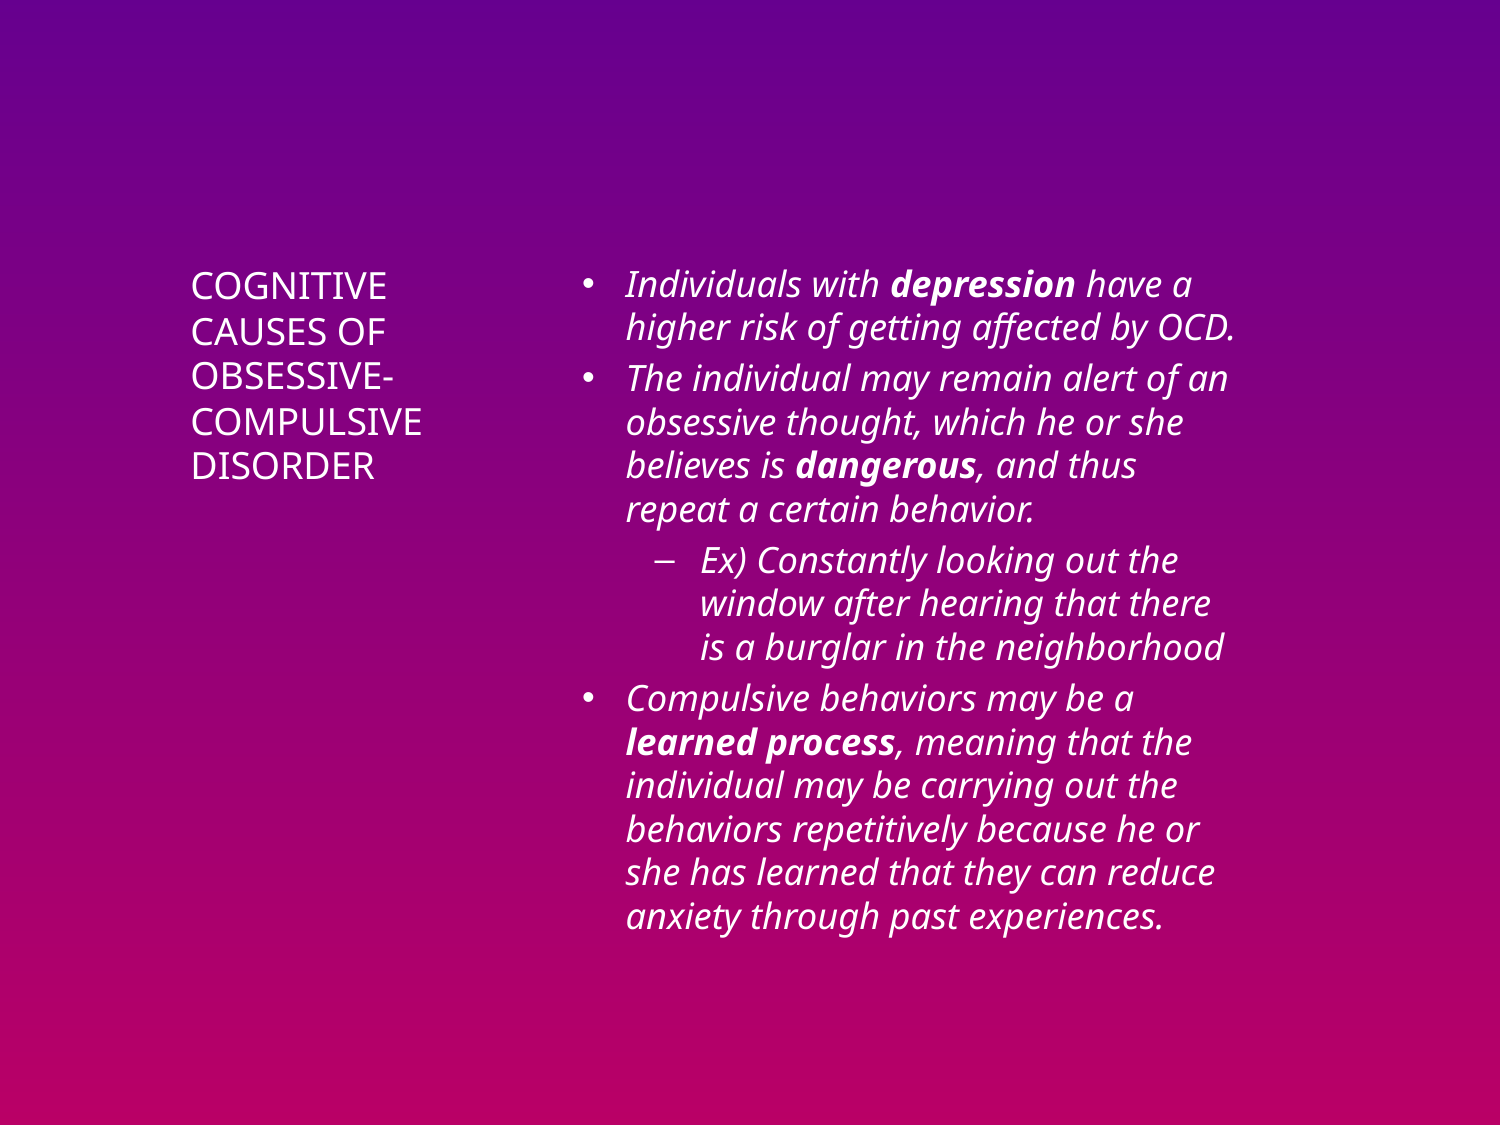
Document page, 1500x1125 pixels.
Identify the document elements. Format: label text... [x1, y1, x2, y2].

title Cognitive causes of obsessive-compulsive disorder [175, 254, 516, 580]
list Individuals with depression have a higher risk of getting affected by OCD. The individual may remain alert of an obsessive thought, which he or she believes is dangerous, and thus repeat a certain behavior. Ex) Constantly looking out the window after hearing that there is a burglar in the neighborhood Compulsive behaviors may be a learned process, meaning that the individual may be carrying out the behaviors repetitively because he or she has learned that they can reduce anxiety through past experiences. [566, 253, 1260, 988]
